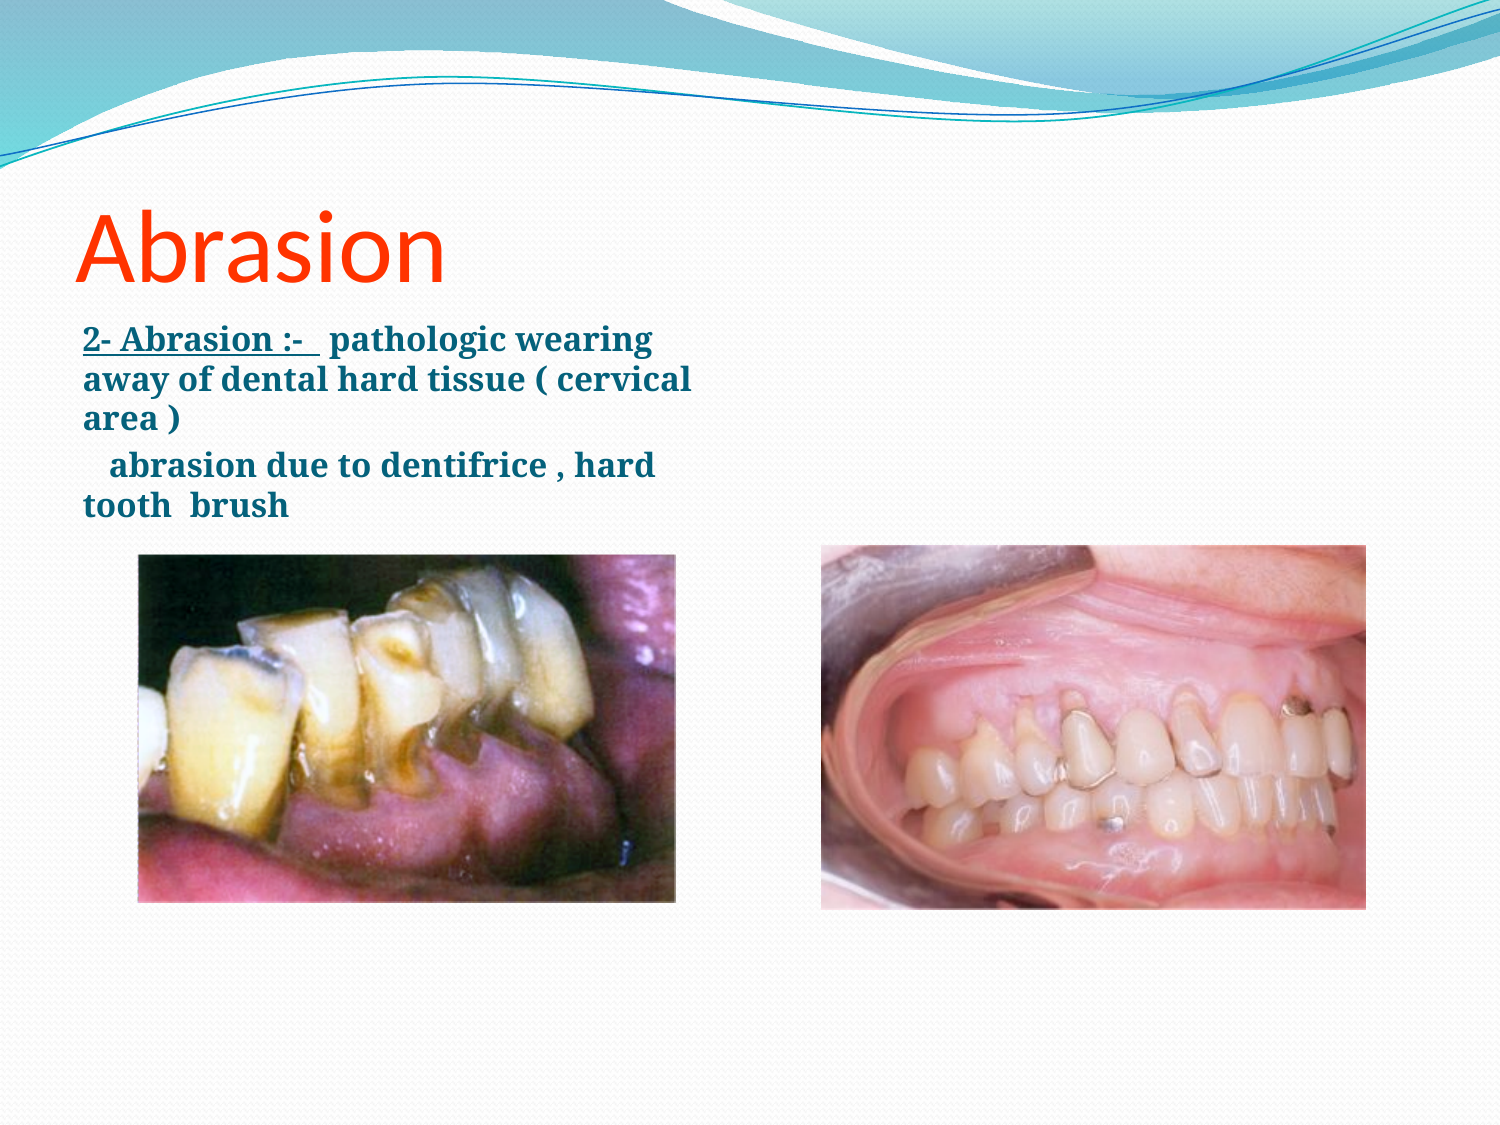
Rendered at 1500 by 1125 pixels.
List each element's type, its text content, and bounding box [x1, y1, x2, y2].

list 2- Abrasion :- pathologic wearing away of dental hard tissue ( cervical area ) abrasion due to dentifrice , hard tooth brush [75, 304, 738, 538]
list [821, 545, 1366, 911]
title Abrasion [75, 115, 1425, 303]
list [136, 553, 676, 903]
